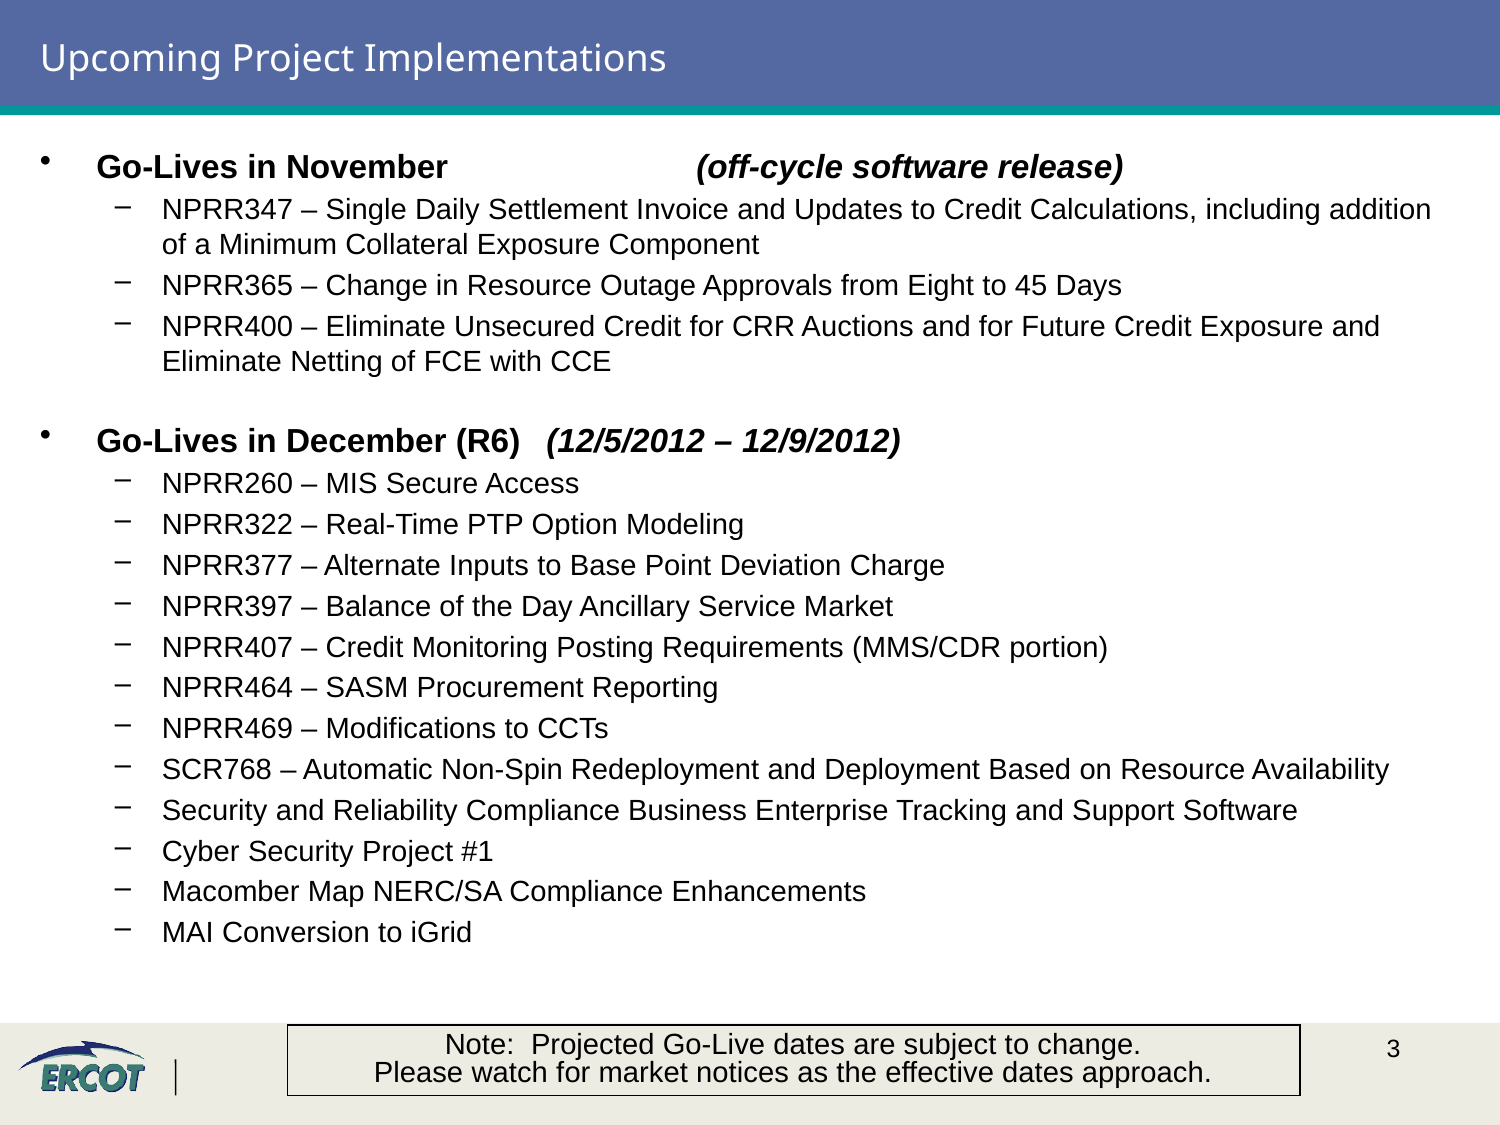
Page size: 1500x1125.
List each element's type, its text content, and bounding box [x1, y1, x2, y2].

list Go-Lives in November (off-cycle software release) NPRR347 – Single Daily Settlement Invoice and Updates to Credit Calculations, including addition of a Minimum Collateral Exposure Component NPRR365 – Change in Resource Outage Approvals from Eight to 45 Days NPRR400 – Eliminate Unsecured Credit for CRR Auctions and for Future Credit Exposure and Eliminate Netting of FCE with CCE Go-Lives in December (R6) (12/5/2012 – 12/9/2012) NPRR260 – MIS Secure Access NPRR322 – Real-Time PTP Option Modeling NPRR377 – Alternate Inputs to Base Point Deviation Charge NPRR397 – Balance of the Day Ancillary Service Market NPRR407 – Credit Monitoring Posting Requirements (MMS/CDR portion) NPRR464 – SASM Procurement Reporting NPRR469 – Modifications to CCTs SCR768 – Automatic Non-Spin Redeployment and Deployment Based on Resource Availability Security and Reliability Compliance Business Enterprise Tracking and Support Software Cyber Security Project #1 Macomber Map NERC/SA Compliance Enhancements MAI Conversion to iGrid [24, 137, 1475, 988]
text_box Note: Projected Go-Live dates are subject to change. Please watch for market notices as the effective dates approach. [287, 1024, 1300, 1096]
title Upcoming Project Implementations [24, 0, 1175, 113]
picture [10, 1031, 151, 1111]
